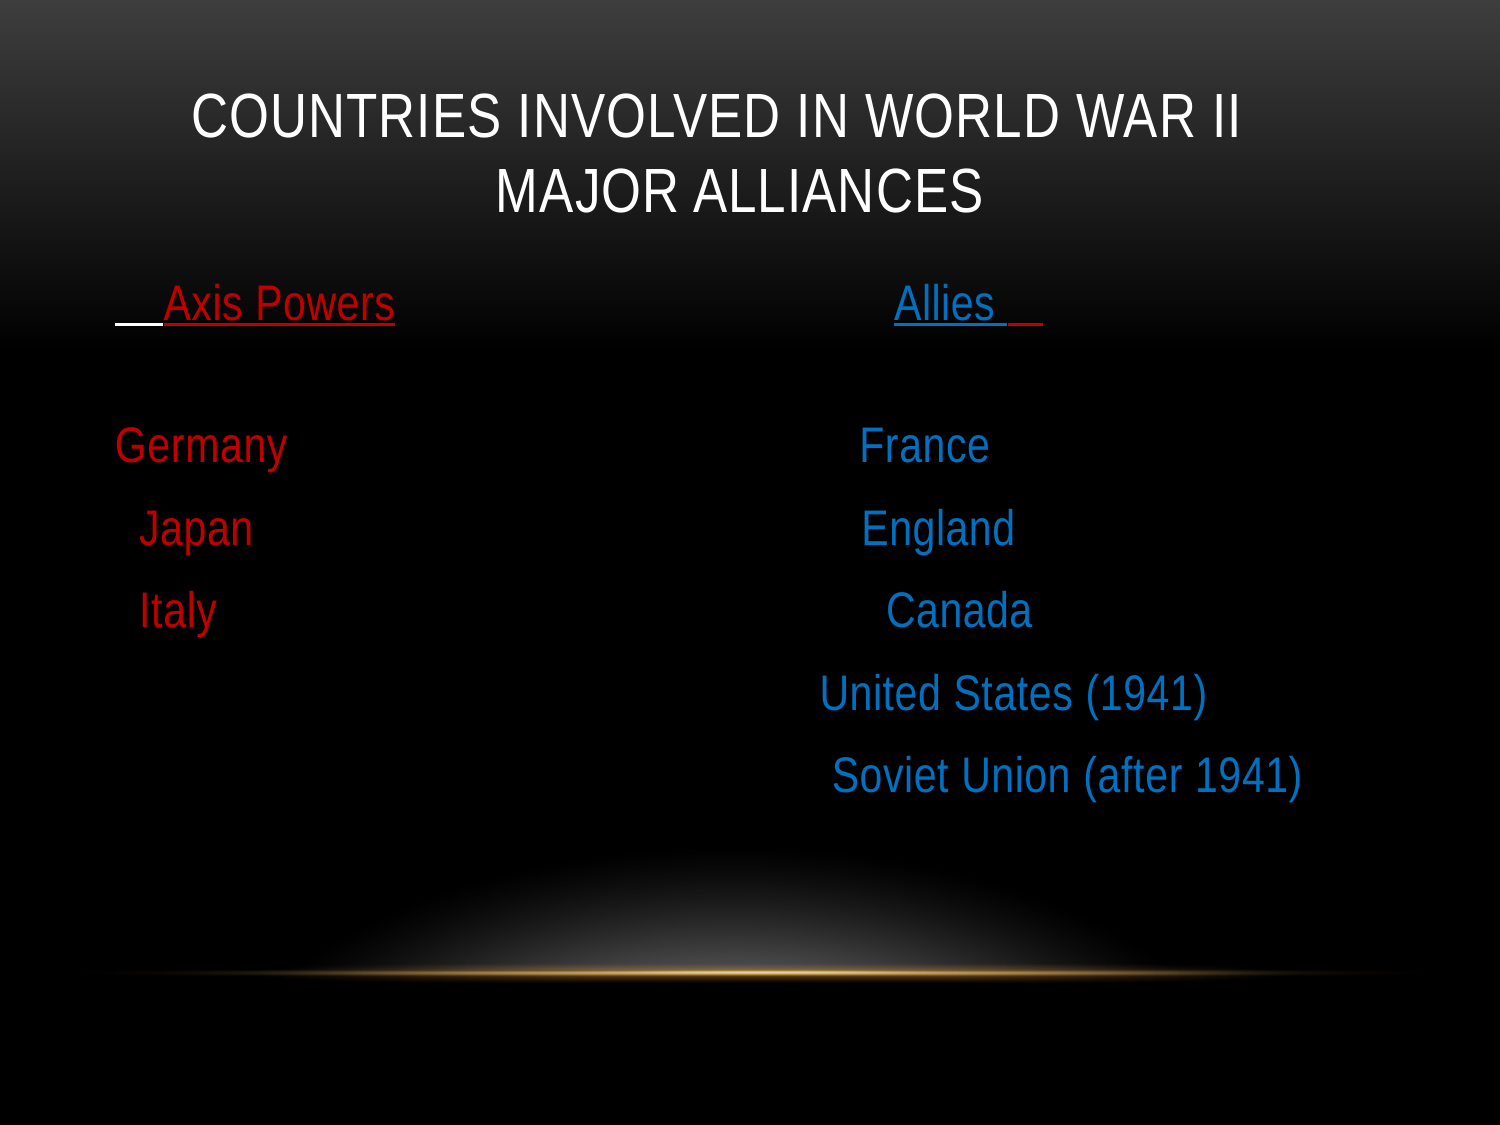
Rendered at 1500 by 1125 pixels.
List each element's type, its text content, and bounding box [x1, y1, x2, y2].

title Countries Involved in World War II Major Alliances [99, 45, 1400, 233]
picture [0, 0, 1500, 1125]
list Axis Powers Allies Germany France Japan England Italy Canada United States (1941) Soviet Union (after 1941) [99, 262, 1400, 938]
